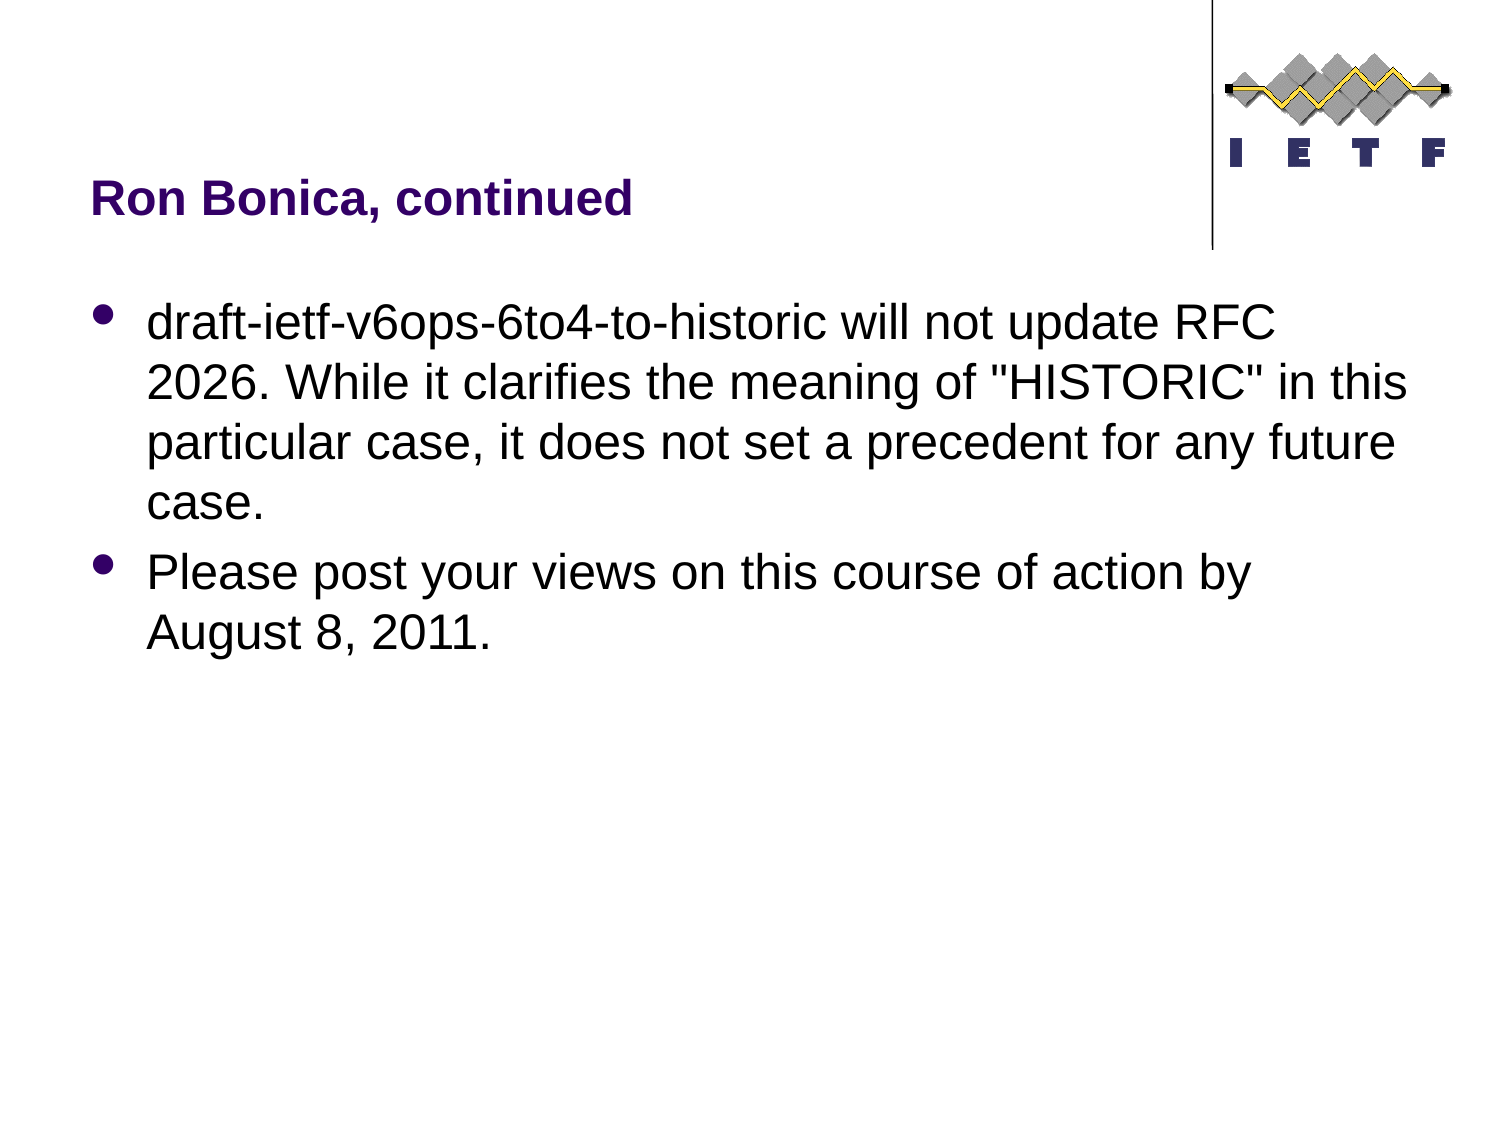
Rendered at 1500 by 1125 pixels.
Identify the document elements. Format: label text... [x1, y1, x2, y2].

picture [1212, 37, 1463, 181]
title Ron Bonica, continued [74, 19, 1201, 233]
list draft-ietf-v6ops-6to4-to-historic will not update RFC 2026. While it clarifies the meaning of "HISTORIC" in this particular case, it does not set a precedent for any future case. Please post your views on this course of action by August 8, 2011. [74, 281, 1426, 1006]
